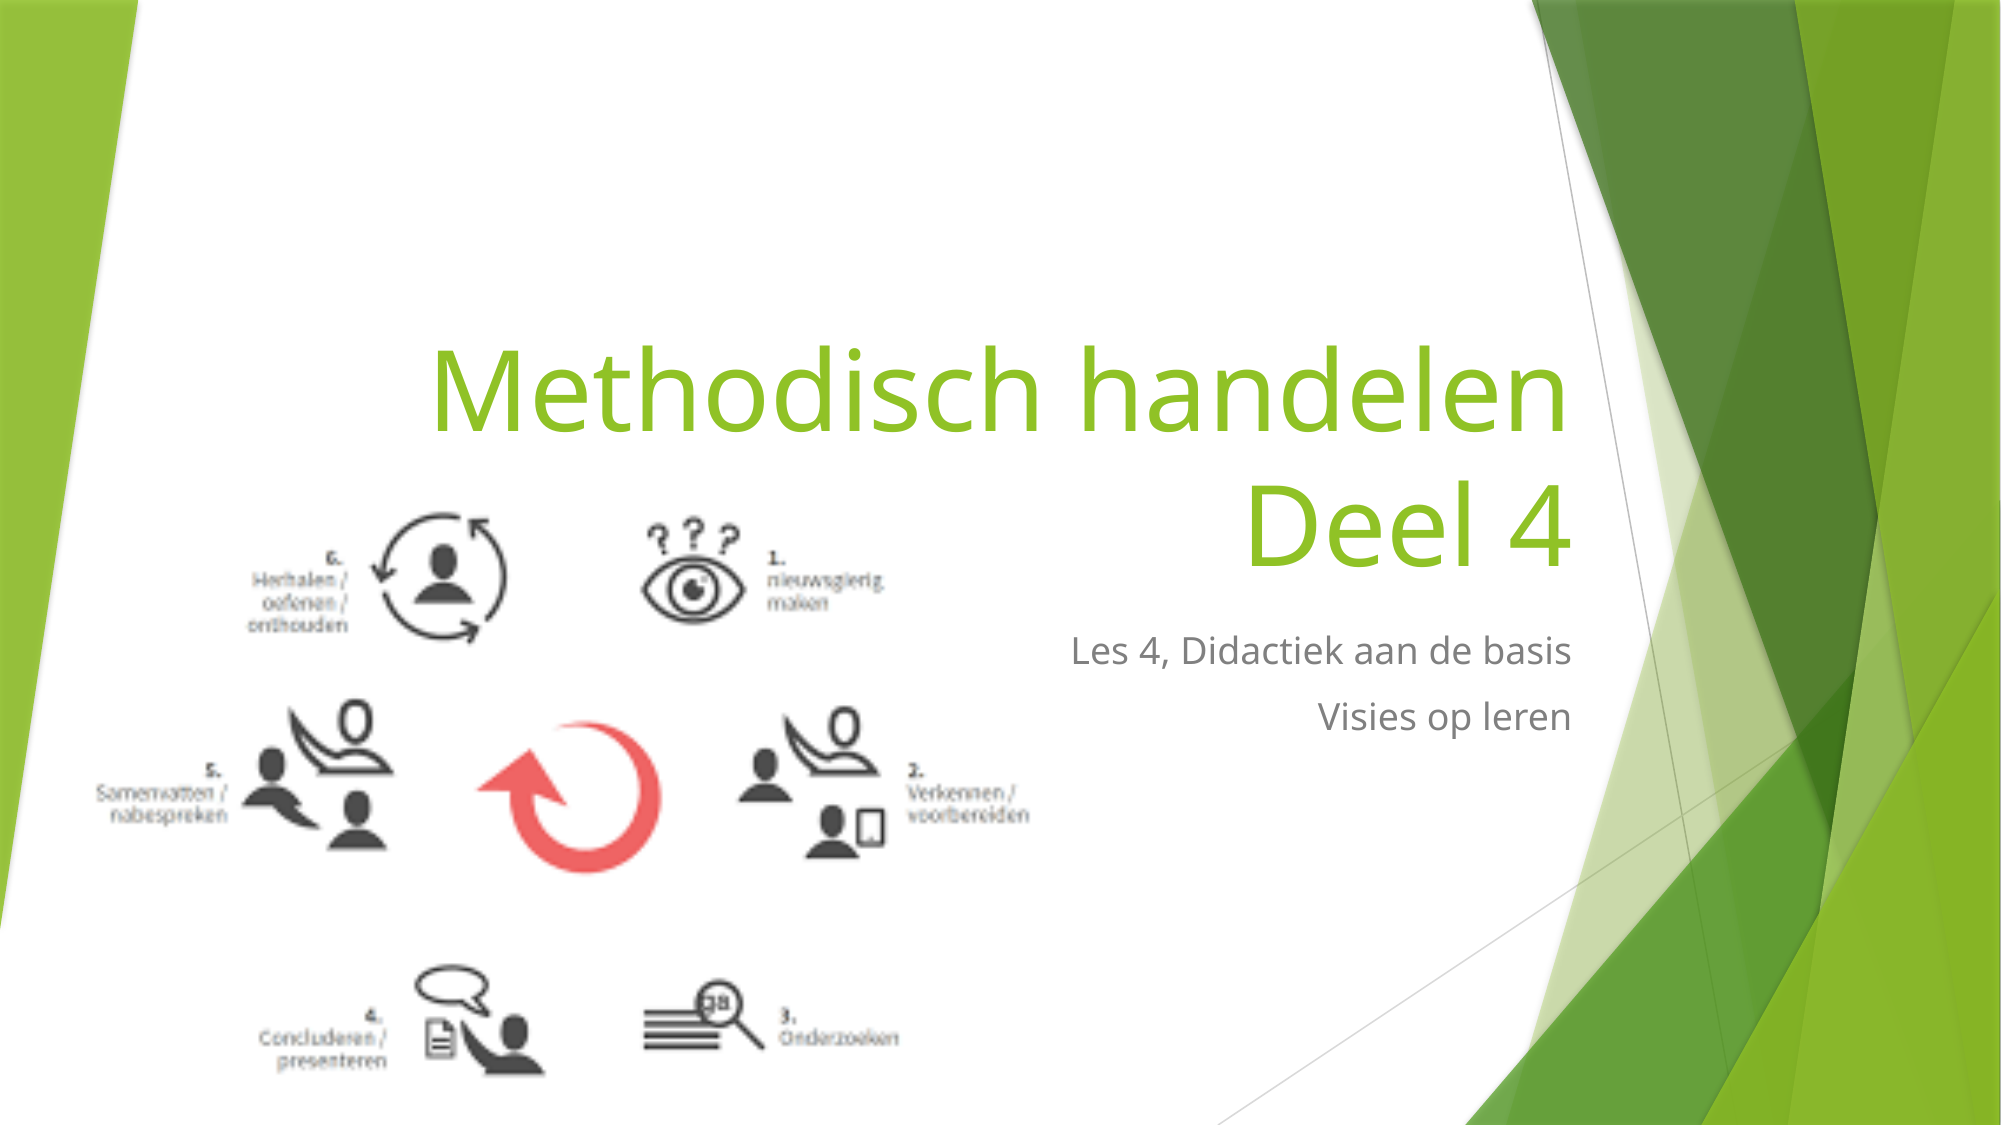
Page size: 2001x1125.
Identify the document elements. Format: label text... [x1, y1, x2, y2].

subtitle Les 4, Didactiek aan de basis Visies op leren [1061, 619, 1588, 800]
picture [76, 477, 1055, 1121]
title Methodisch handelen Deel 4 [313, 326, 1588, 597]
